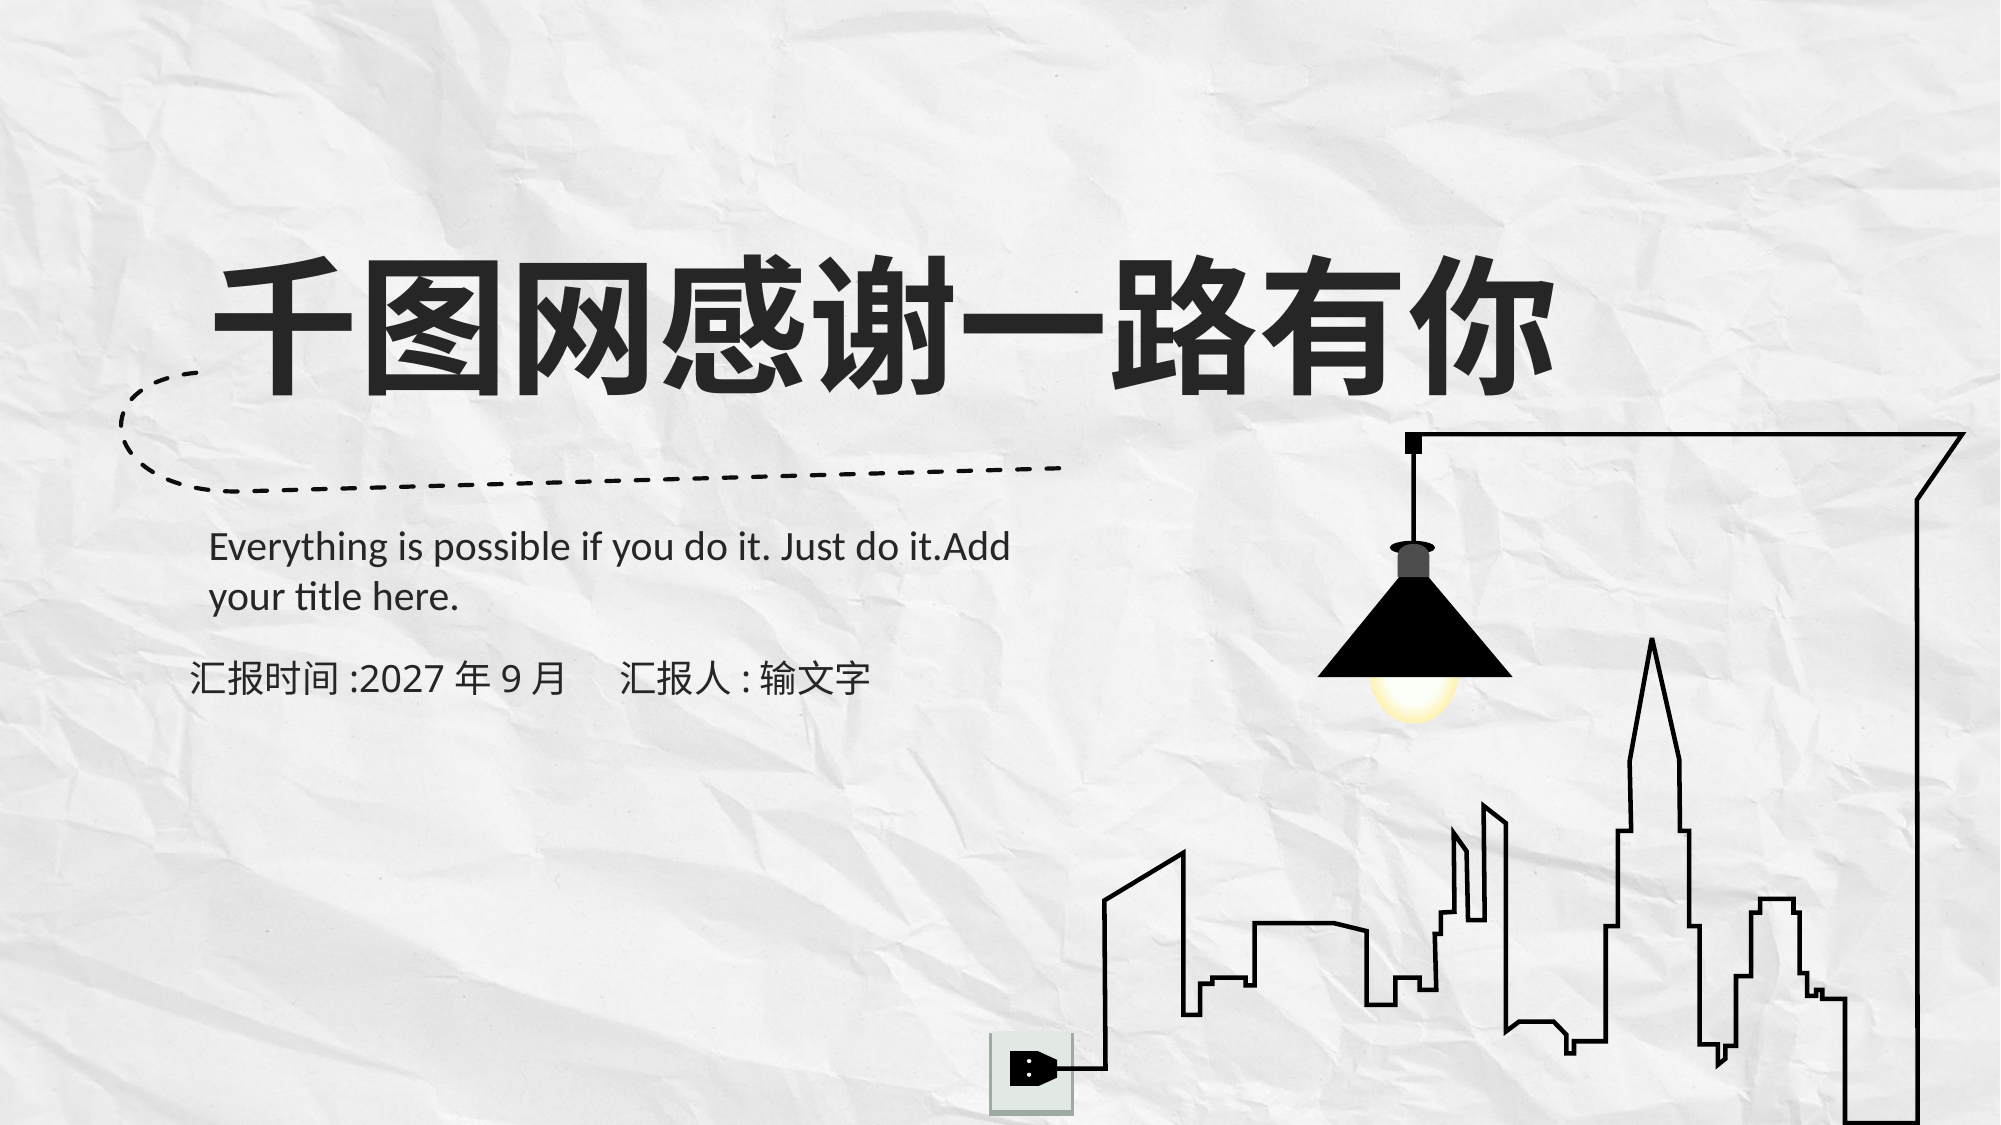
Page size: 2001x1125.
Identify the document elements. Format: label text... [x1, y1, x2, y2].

text_box 千图网感谢一路有你 [194, 225, 1731, 421]
text_box 汇报时间:2027年9月 汇报人:输文字 [175, 647, 888, 708]
text_box [120, 371, 988, 493]
text_box Everything is possible if you do it. Just do it.Add your title here. [193, 511, 988, 627]
picture [0, 0, 2001, 1125]
